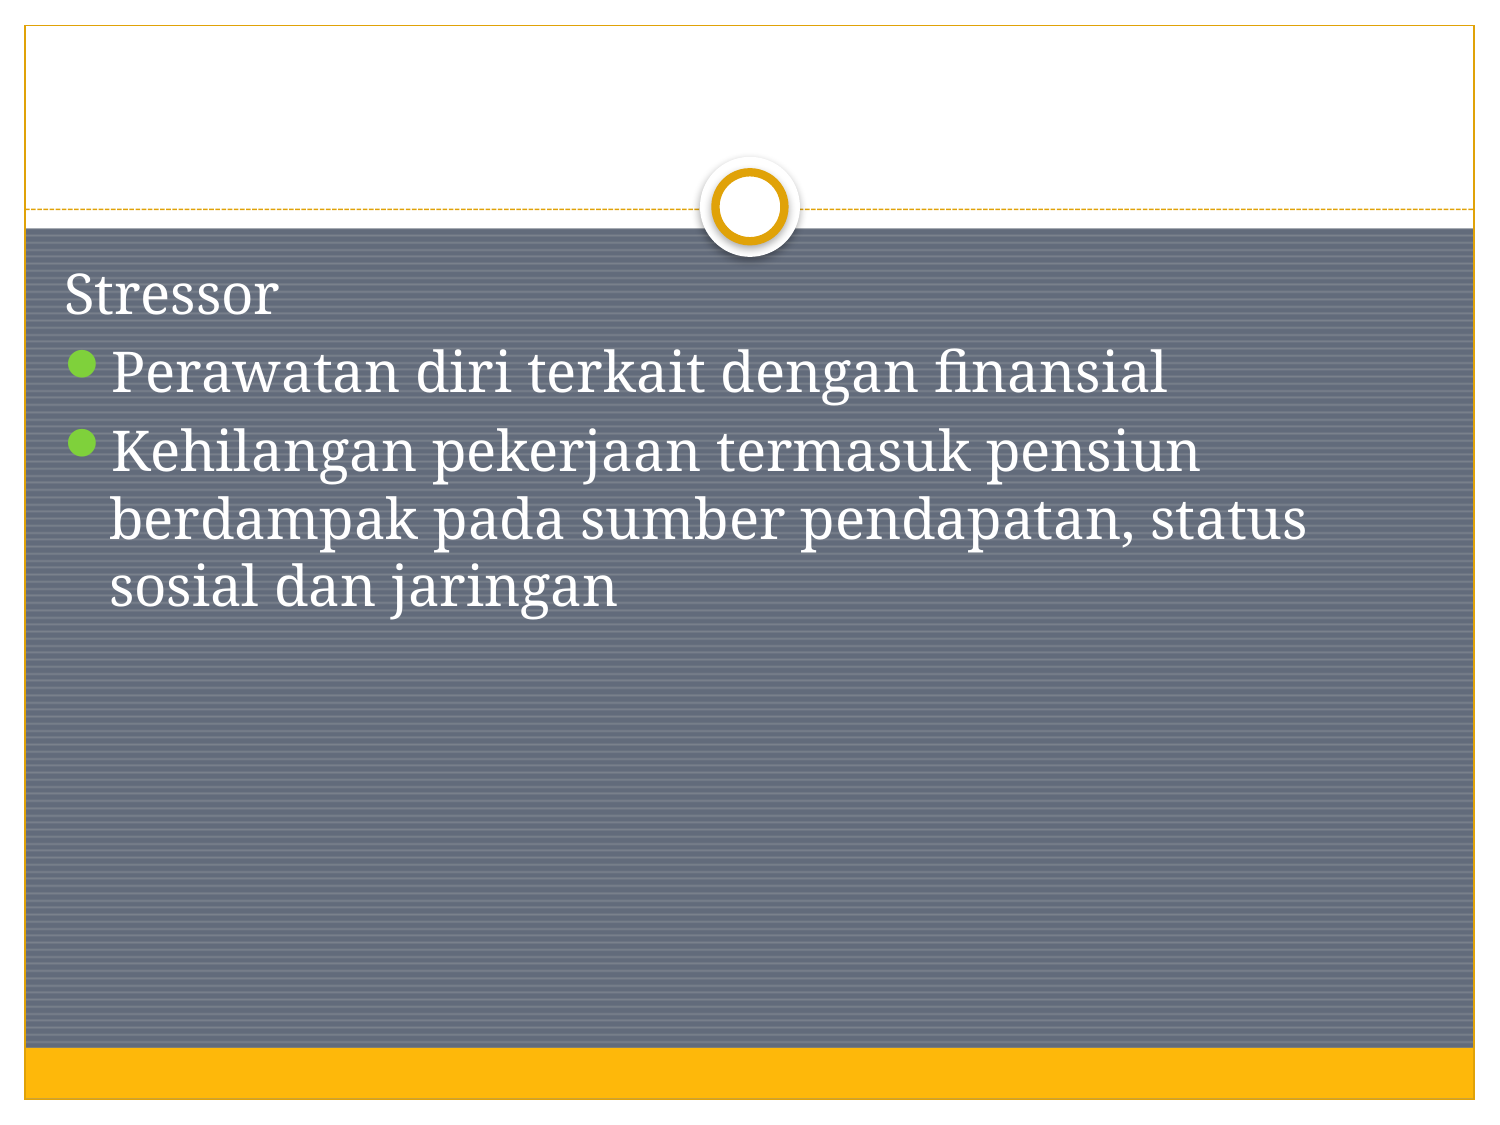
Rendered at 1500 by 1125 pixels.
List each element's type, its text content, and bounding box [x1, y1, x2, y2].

list Stressor Perawatan diri terkait dengan finansial Kehilangan pekerjaan termasuk pensiun berdampak pada sumber pendapatan, status sosial dan jaringan [49, 250, 1445, 1001]
